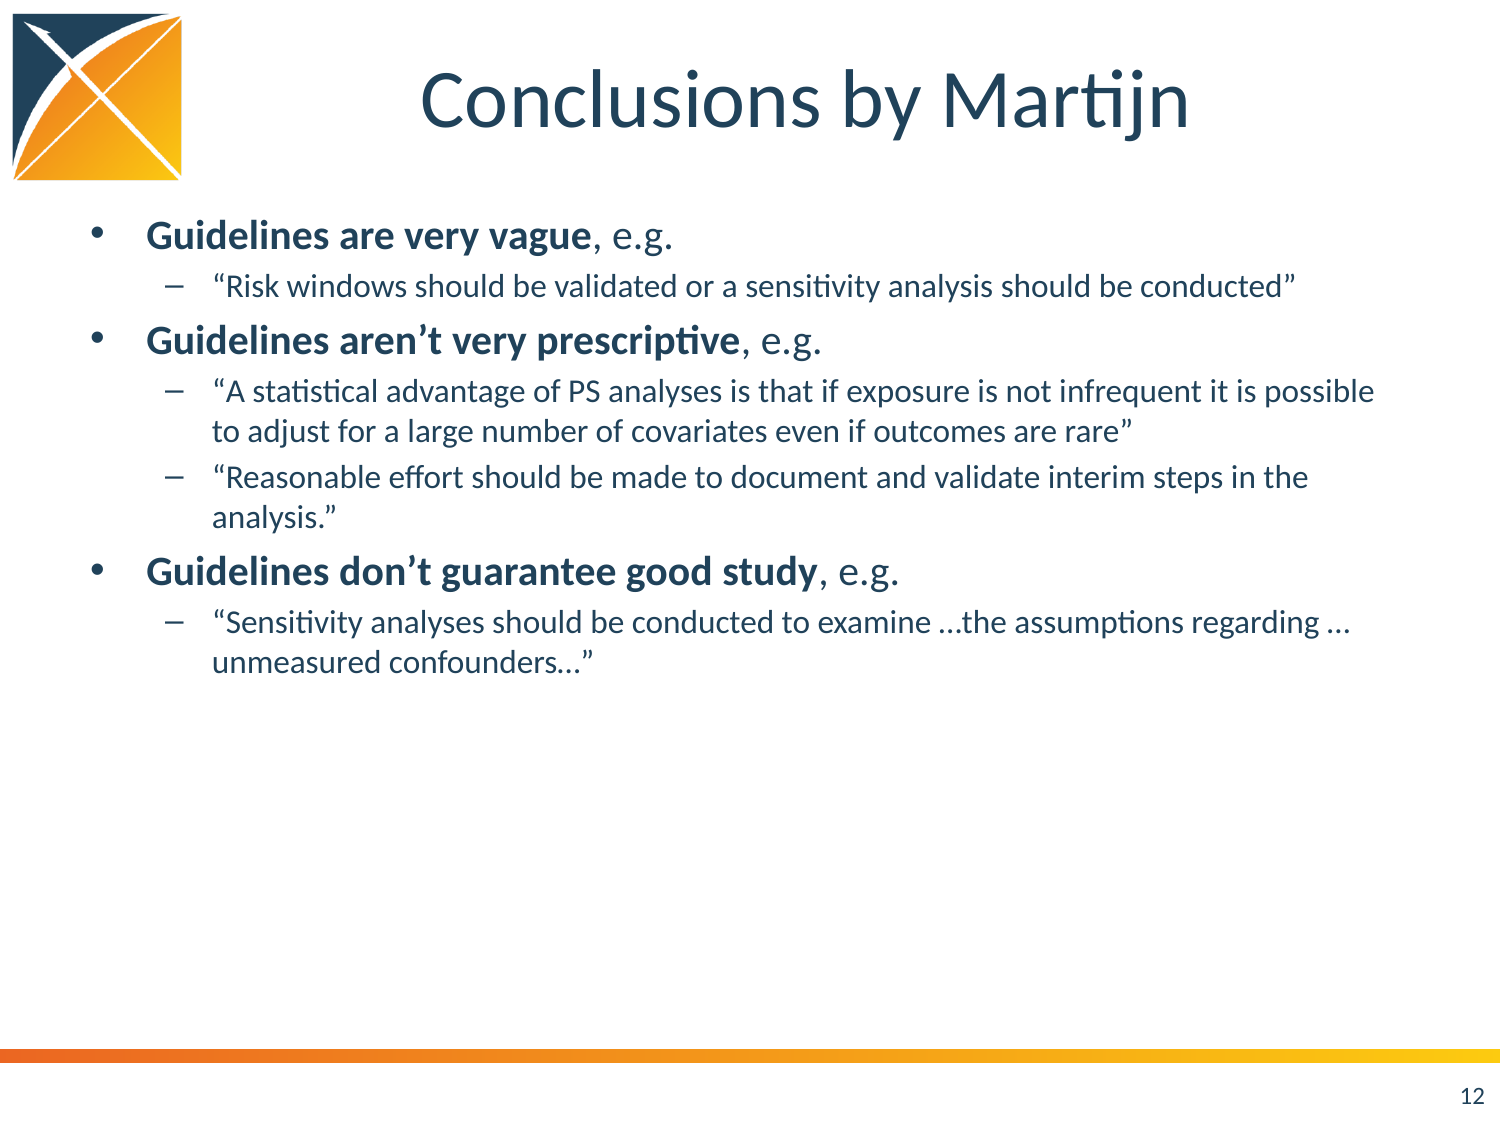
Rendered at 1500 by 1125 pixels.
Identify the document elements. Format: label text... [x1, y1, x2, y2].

slide_number 12 [1149, 1065, 1500, 1125]
list Guidelines are very vague, e.g. “Risk windows should be validated or a sensitivity analysis should be conducted” Guidelines aren’t very prescriptive, e.g. “A statistical advantage of PS analyses is that if exposure is not infrequent it is possible to adjust for a large number of covariates even if outcomes are rare” “Reasonable effort should be made to document and validate interim steps in the analysis.” Guidelines don’t guarantee good study, e.g. “Sensitivity analyses should be conducted to examine …the assumptions regarding … unmeasured confounders…” [75, 200, 1425, 1005]
picture [0, 0, 206, 200]
title Conclusions by Martijn [187, 24, 1425, 163]
